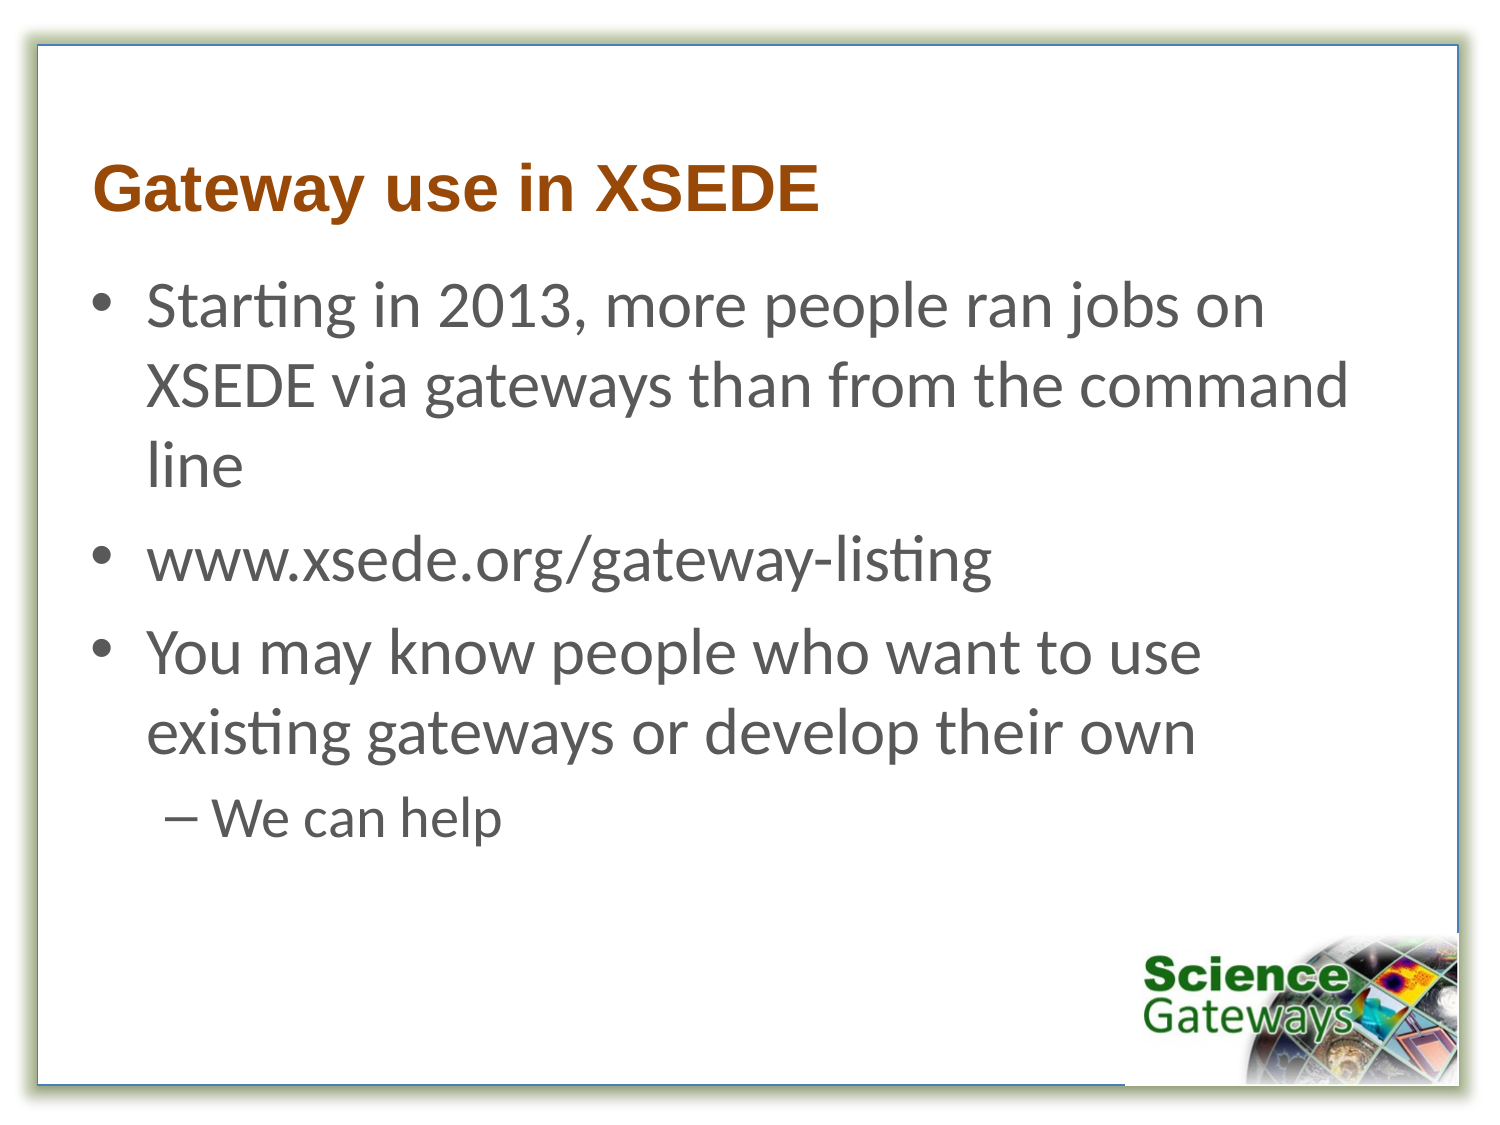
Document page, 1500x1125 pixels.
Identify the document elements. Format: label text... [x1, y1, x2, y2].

list Starting in 2013, more people ran jobs on XSEDE via gateways than from the command line www.xsede.org/gateway-listing You may know people who want to use existing gateways or develop their own We can help [75, 253, 1425, 1037]
picture [1125, 933, 1459, 1086]
title Gateway use in XSEDE [77, 80, 1428, 234]
